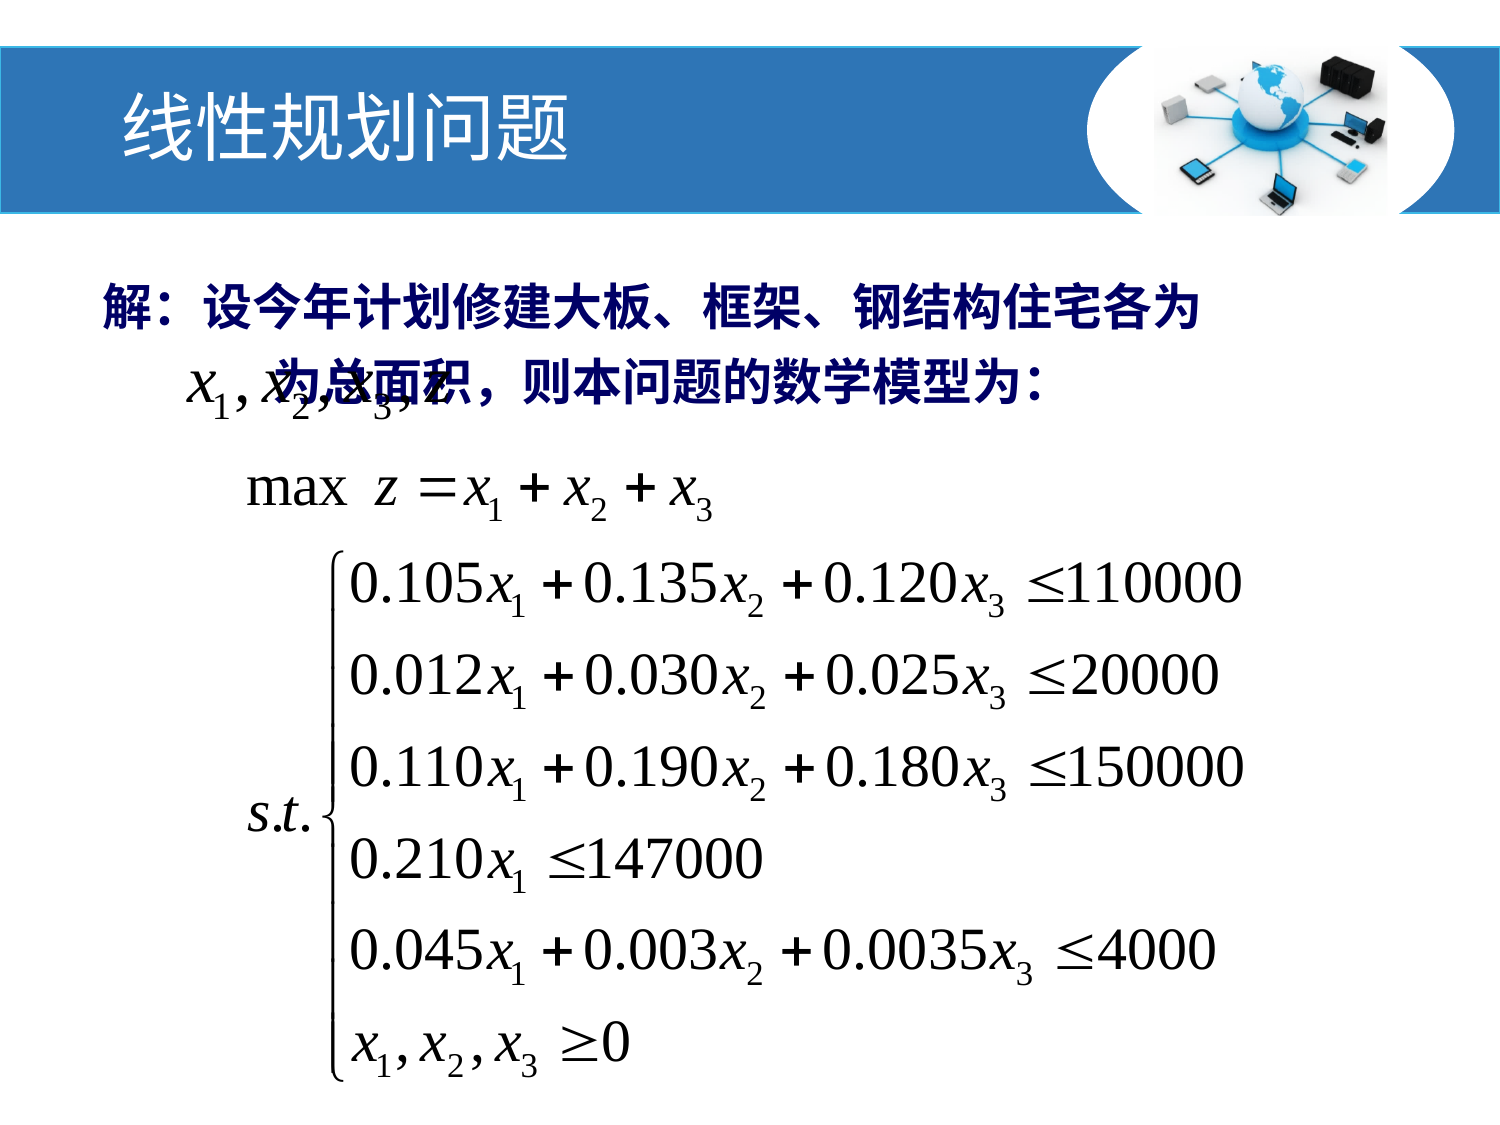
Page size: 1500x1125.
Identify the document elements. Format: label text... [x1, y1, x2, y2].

list 解：设今年计划修建大板、框架、钢结构住宅各为 为总面积，则本问题的数学模型为： [87, 275, 1482, 464]
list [173, 335, 468, 436]
picture [1154, 46, 1388, 216]
title 线性规划问题 [105, 50, 1060, 214]
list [237, 445, 1254, 1097]
